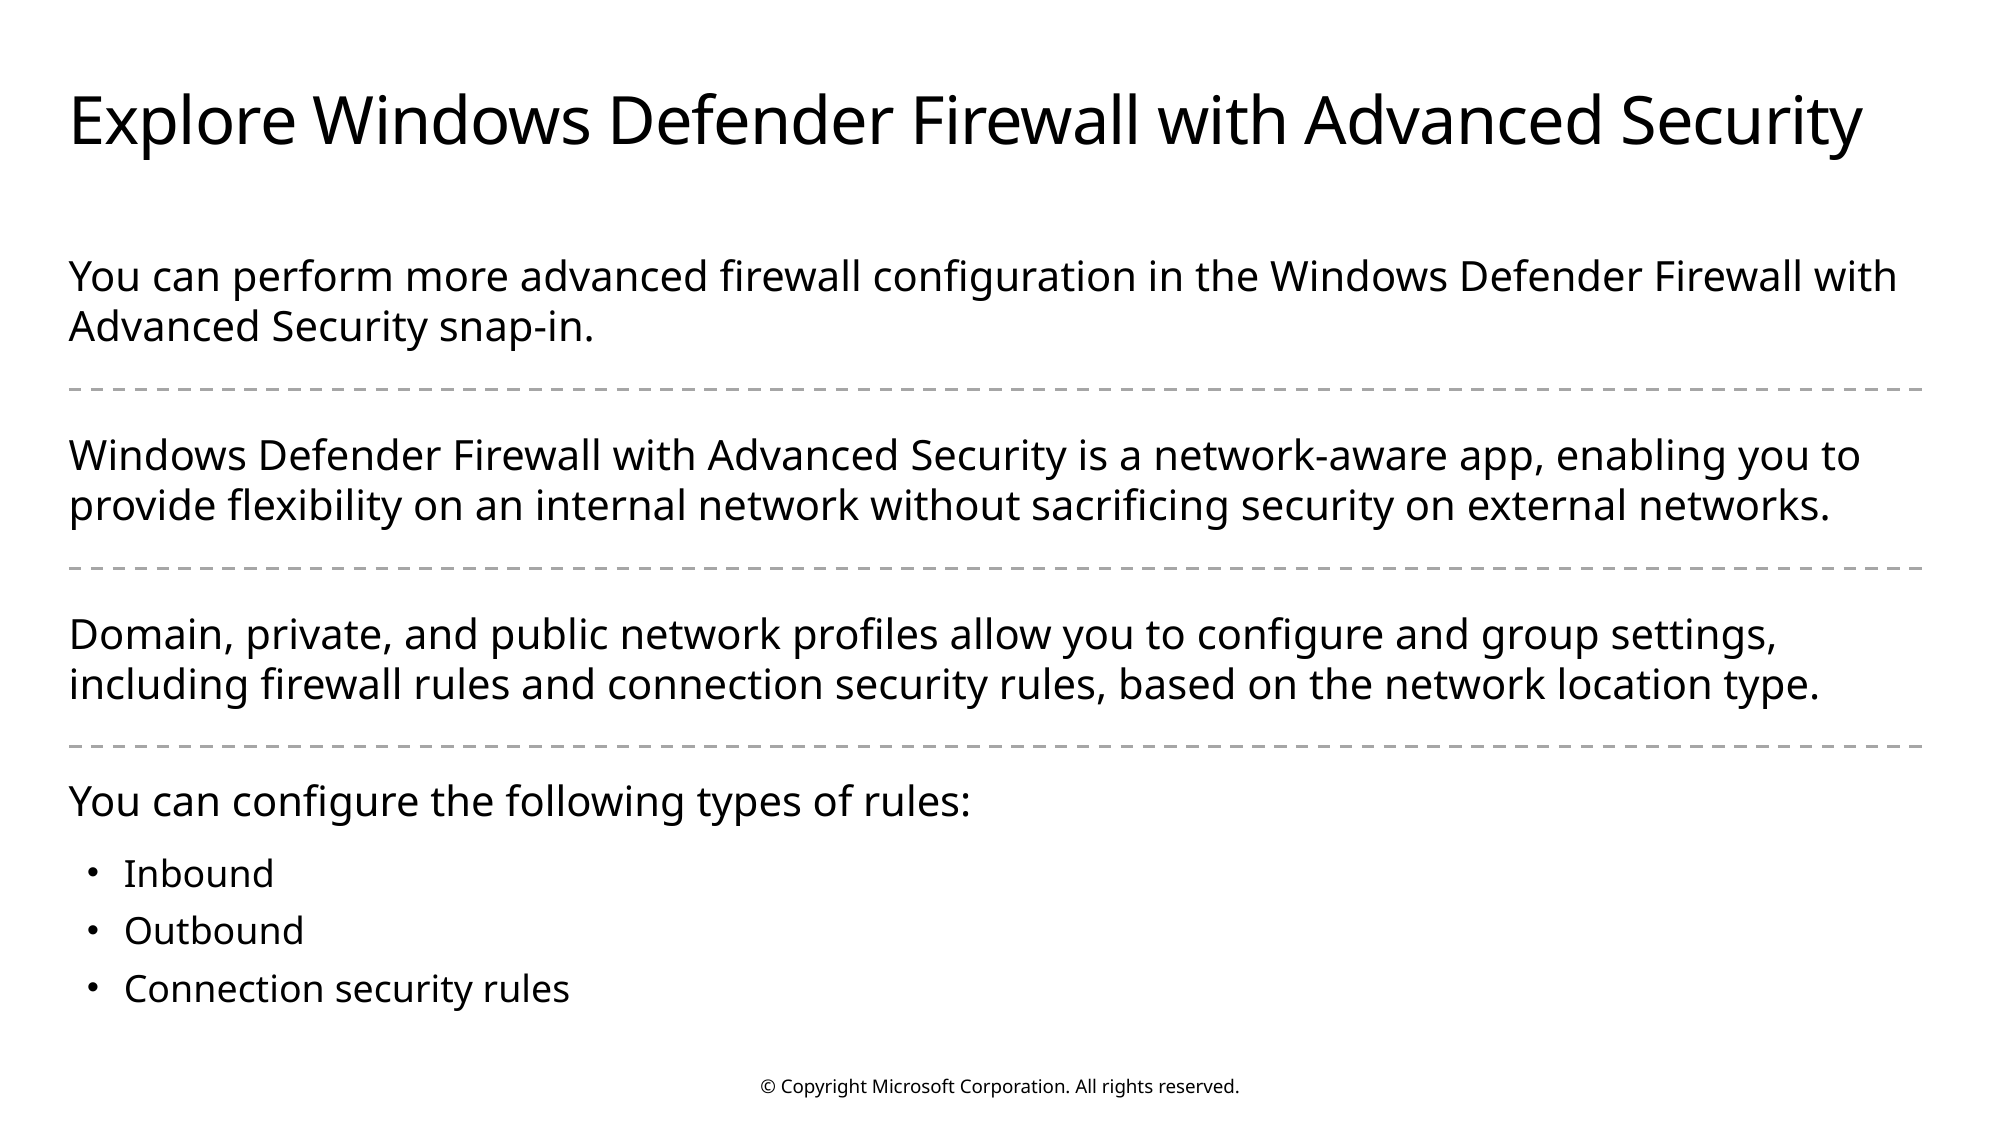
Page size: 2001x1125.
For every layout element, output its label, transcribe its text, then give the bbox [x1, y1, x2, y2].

title Explore Windows Defender Firewall with Advanced Security [68, 72, 1930, 184]
text_box You can configure the following types of rules: Inbound Outbound Connection security rules [68, 774, 1932, 1024]
text_box Windows Defender Firewall with Advanced Security is a network-aware app, enabling you to provide flexibility on an internal network without sacrificing security on external networks. [68, 405, 1932, 553]
text_box Domain, private, and public network profiles allow you to configure and group settings, including firewall rules and connection security rules, based on the network location type. [68, 584, 1932, 732]
text_box You can perform more advanced firewall configuration in the Windows Defender Firewall with Advanced Security snap-in. [68, 226, 1932, 374]
